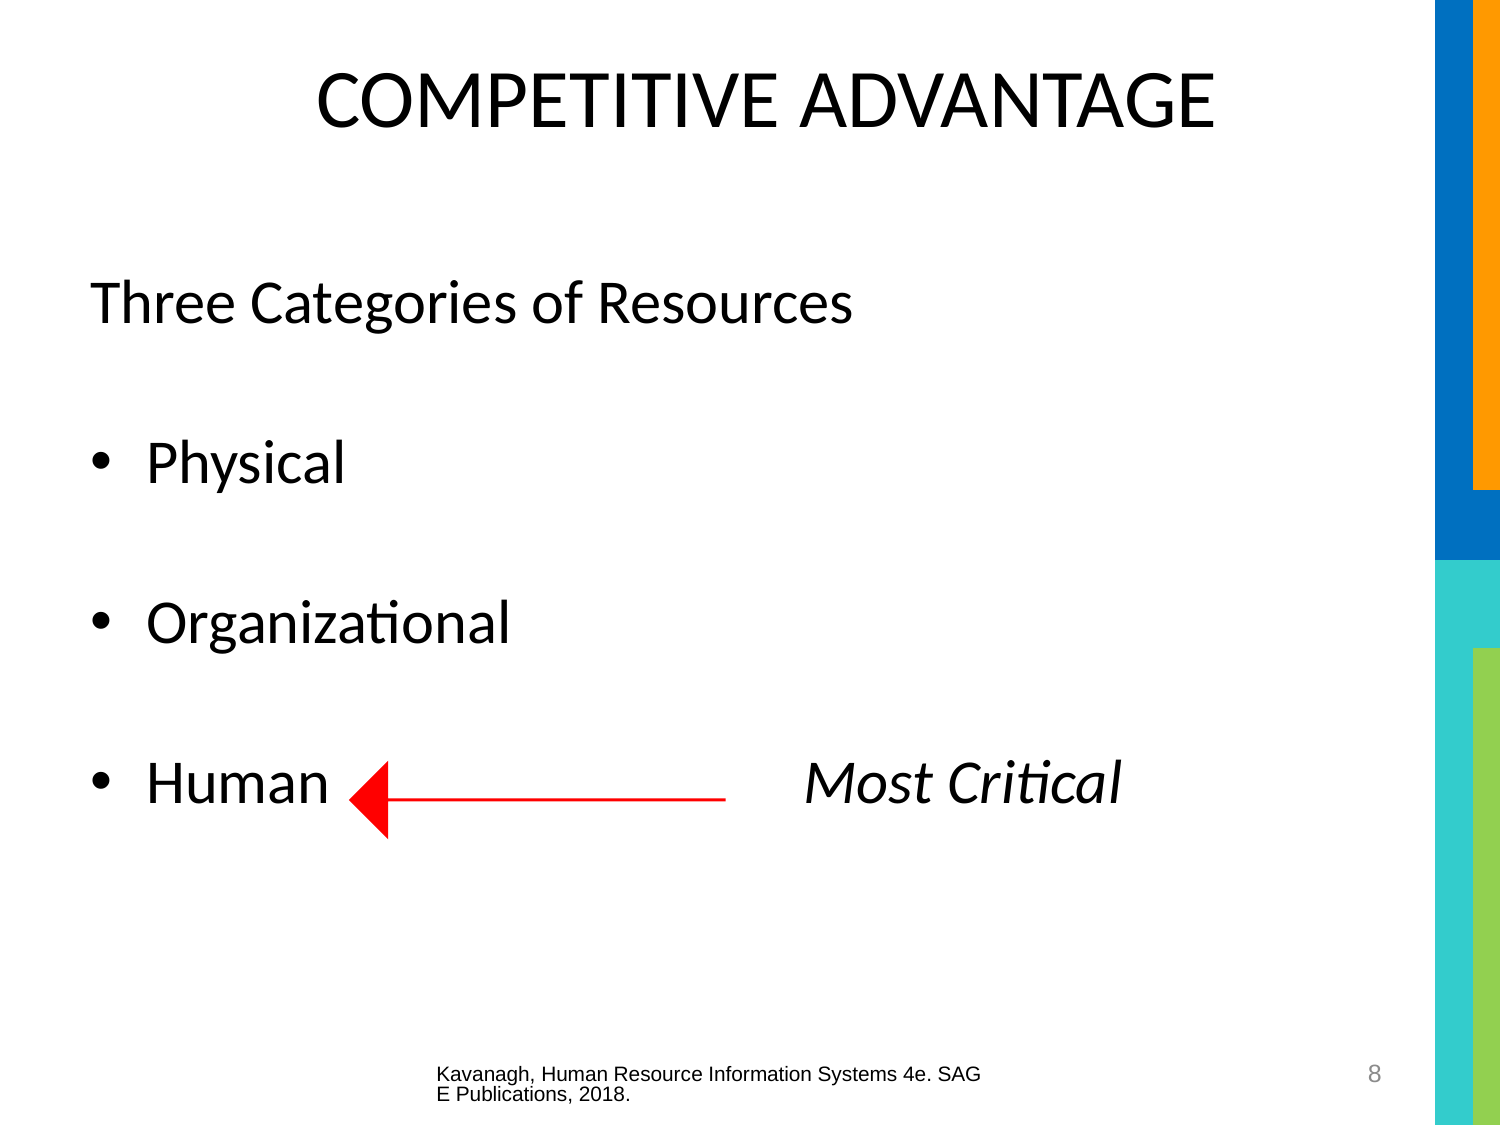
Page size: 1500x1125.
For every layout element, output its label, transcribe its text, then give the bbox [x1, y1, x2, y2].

footer Kavanagh, Human Resource Information Systems 4e. SAGE Publications, 2018. [421, 1042, 1004, 1103]
slide_number 8 [1059, 1042, 1397, 1103]
title COMPETITIVE ADVANTAGE [187, 0, 1366, 188]
text_box [349, 762, 725, 838]
list Three Categories of Resources Physical Organizational Human Most Critical [75, 262, 1425, 1005]
